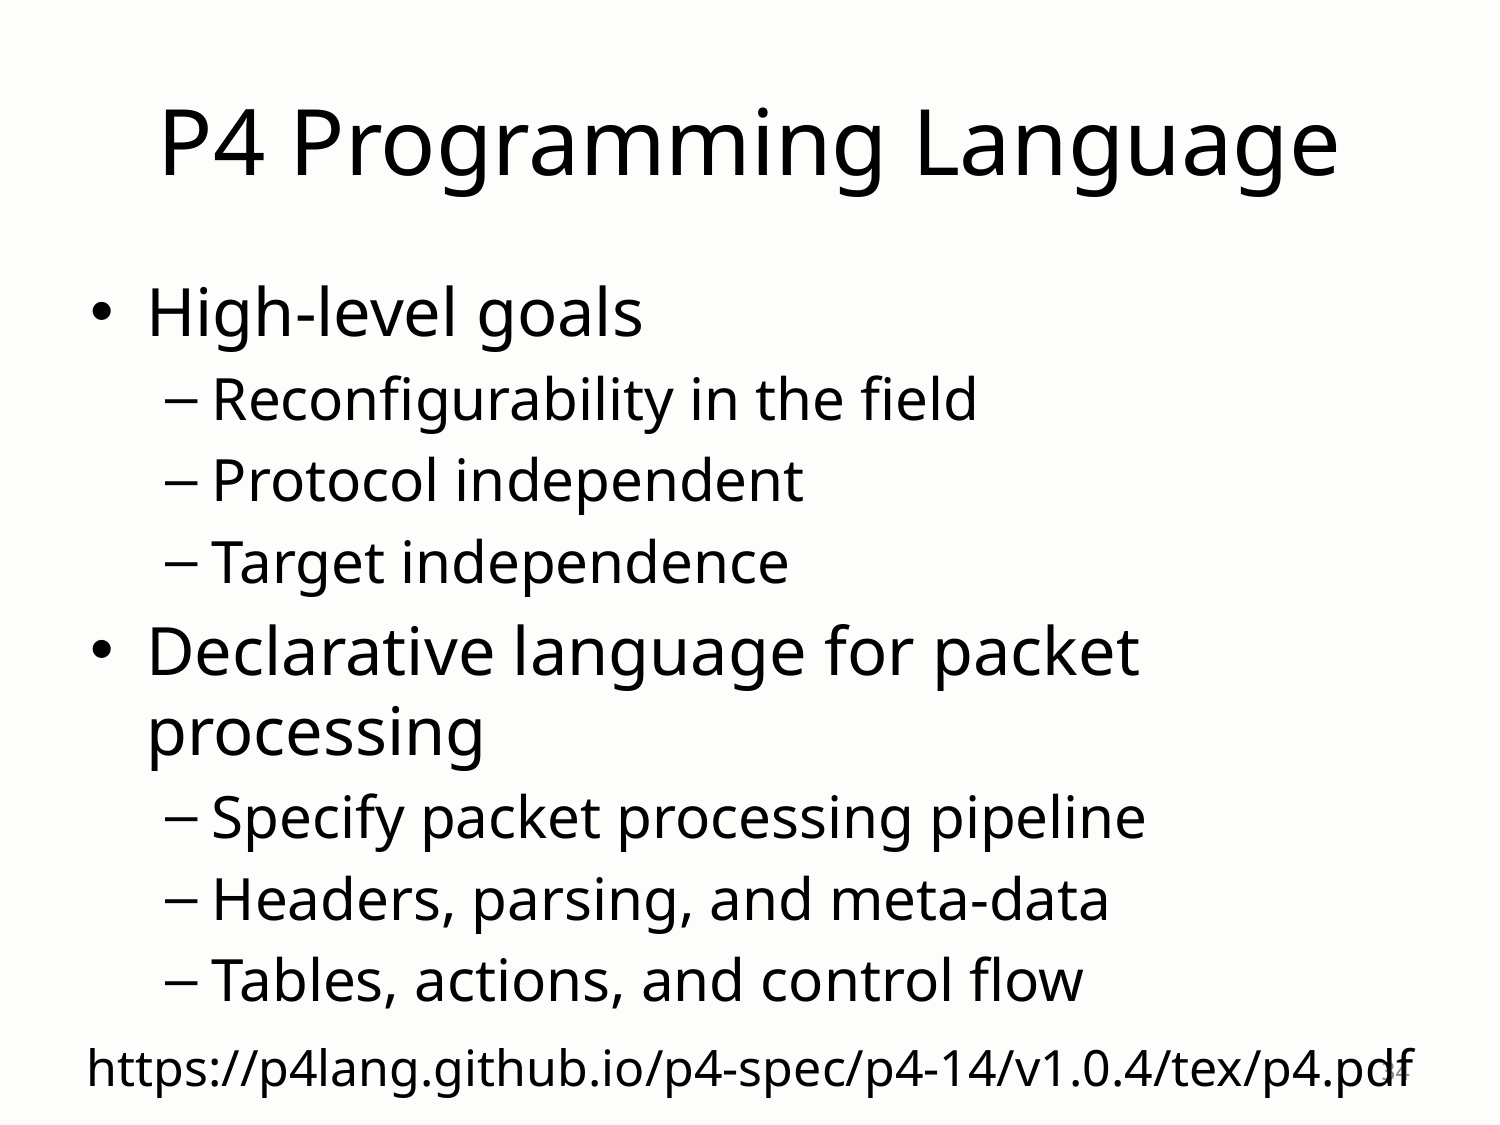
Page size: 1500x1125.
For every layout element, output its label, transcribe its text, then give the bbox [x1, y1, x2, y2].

list High-level goals Reconfigurability in the field Protocol independent Target independence Declarative language for packet processing Specify packet processing pipeline Headers, parsing, and meta-data Tables, actions, and control flow [75, 262, 1425, 1005]
title P4 Programming Language [75, 45, 1425, 233]
text_box https://p4lang.github.io/p4-spec/p4-14/v1.0.4/tex/p4.pdf [71, 1028, 1429, 1104]
